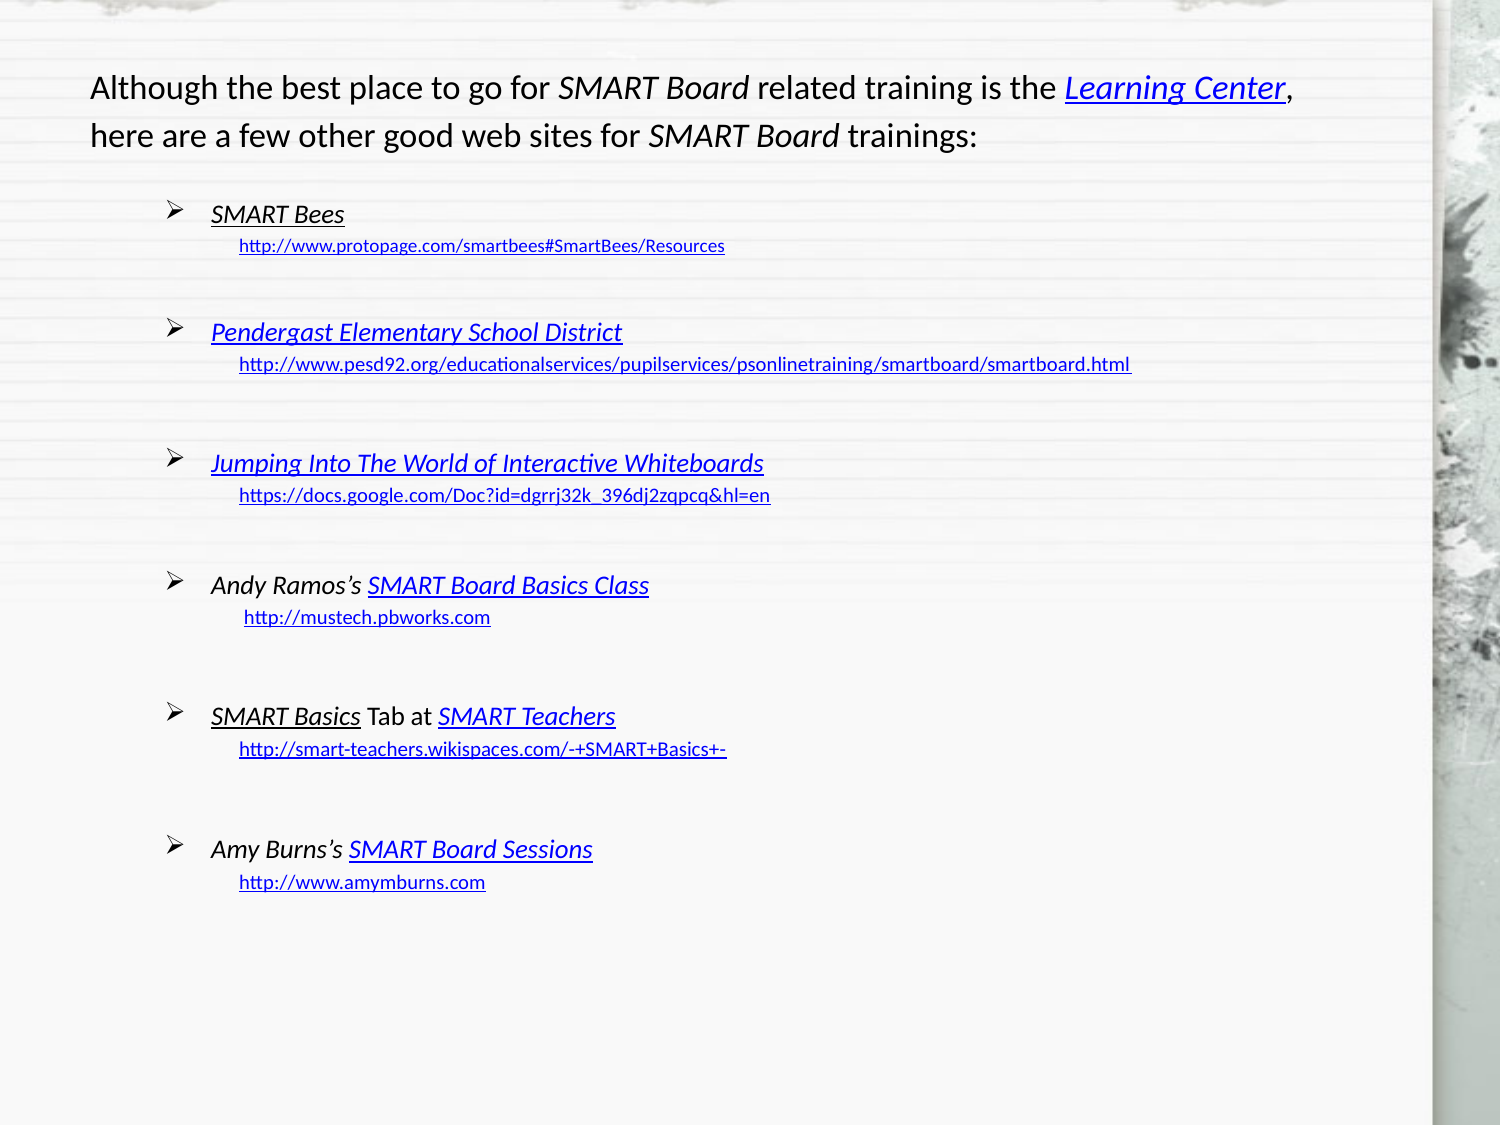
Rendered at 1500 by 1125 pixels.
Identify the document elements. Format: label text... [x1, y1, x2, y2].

picture [0, 0, 1500, 1125]
list Although the best place to go for SMART Board related training is the Learning Center, here are a few other good web sites for SMART Board trainings: SMART Bees http://www.protopage.com/smartbees#SmartBees/Resources Pendergast Elementary School District http://www.pesd92.org/educationalservices/pupilservices/psonlinetraining/smartboard/smartboard.html Jumping Into The World of Interactive Whiteboards https://docs.google.com/Doc?id=dgrrj32k_396dj2zqpcq&hl=en Andy Ramos’s SMART Board Basics Class http://mustech.pbworks.com SMART Basics Tab at SMART Teachers http://smart-teachers.wikispaces.com/-+SMART+Basics+- Amy Burns’s SMART Board Sessions http://www.amymburns.com [75, 57, 1425, 1102]
